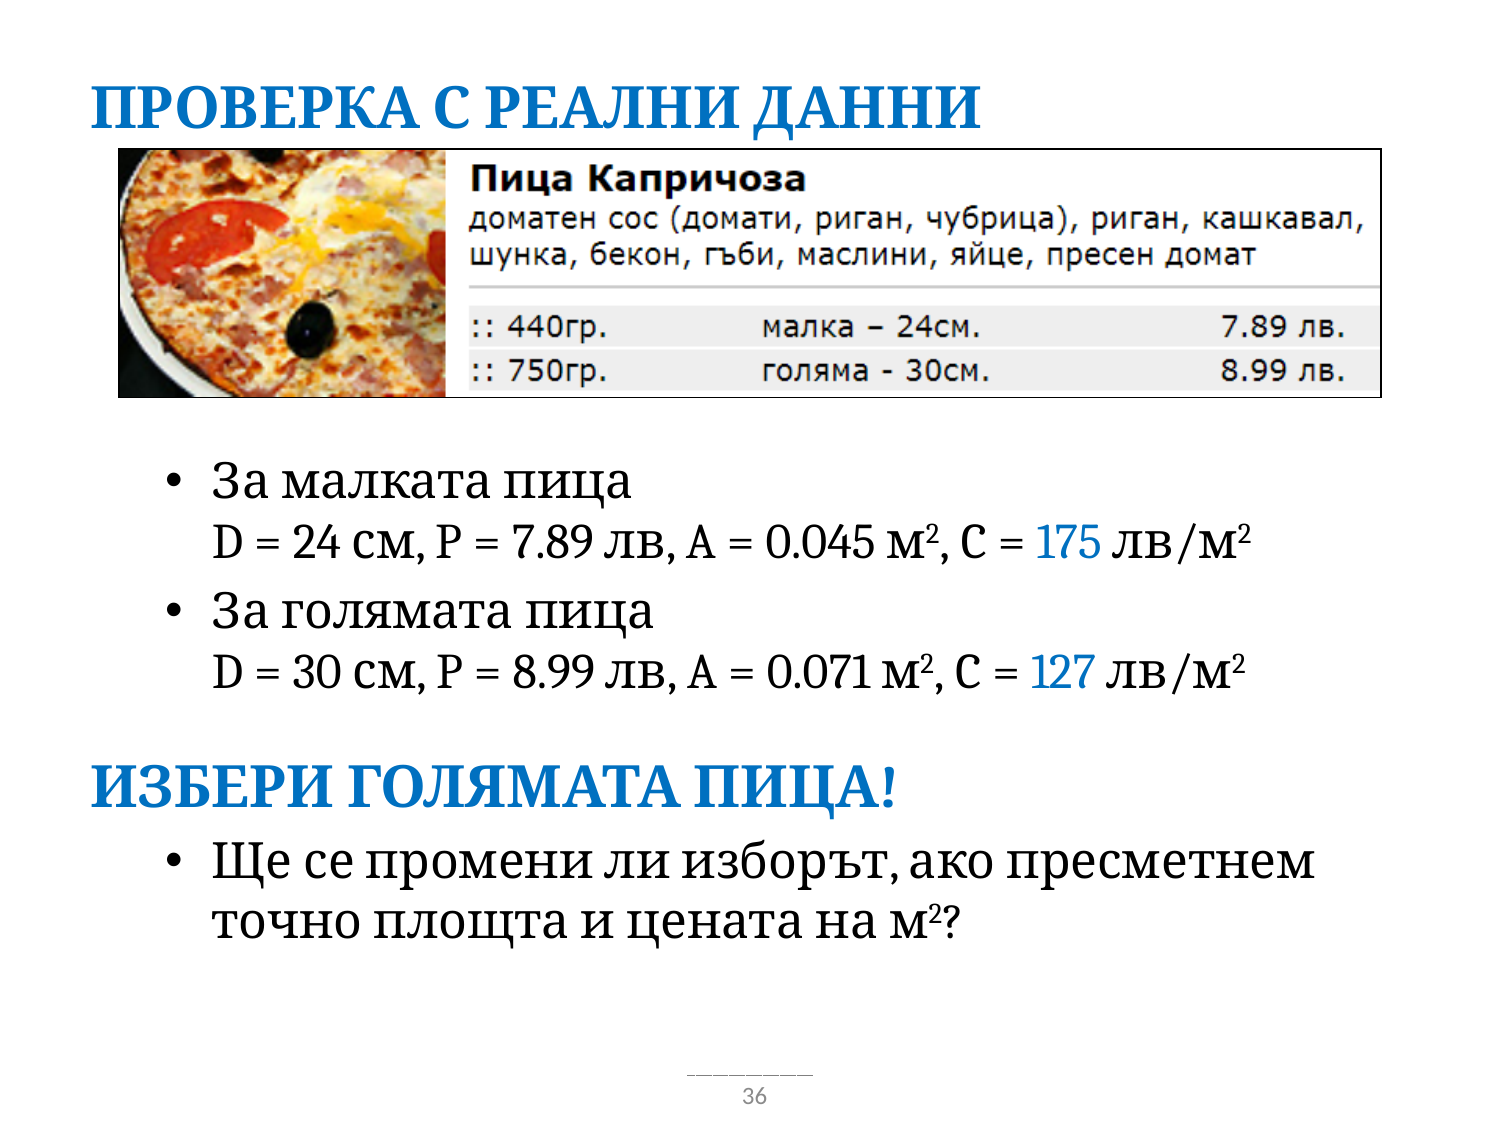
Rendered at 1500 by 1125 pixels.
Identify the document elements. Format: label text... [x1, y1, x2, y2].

picture [119, 149, 1381, 397]
slide_number 36 [579, 1065, 930, 1125]
list Проверка с реални данни За малката пица D = 24 см, P = 7.89 лв, A = 0.045 м2, C = 175 лв/м2 За голямата пица D = 30 см, P = 8.99 лв, A = 0.071 м2, C = 127 лв/м2 Избери голямата пица! Ще се промени ли изборът, ако пресметнем точно площта и цената на м2? [75, 62, 1450, 1063]
